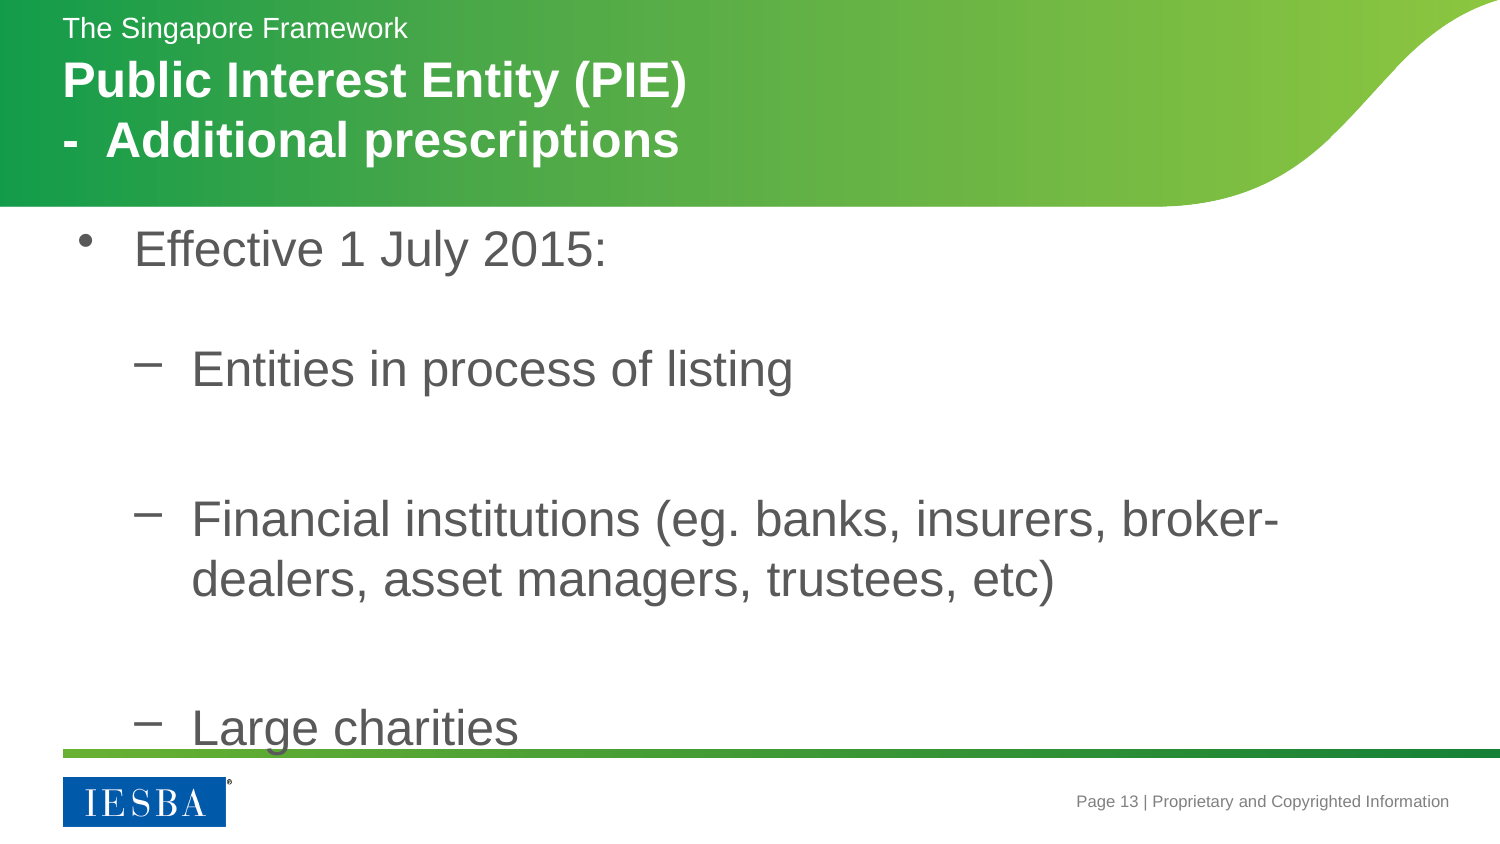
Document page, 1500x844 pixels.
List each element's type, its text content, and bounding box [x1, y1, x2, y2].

picture [0, 0, 1500, 207]
list Effective 1 July 2015: Entities in process of listing Financial institutions (eg. banks, insurers, broker-dealers, asset managers, trustees, etc) Large charities [62, 209, 1450, 712]
title Public Interest Entity (PIE) - Additional prescriptions [62, 75, 1300, 141]
subtitle The Singapore Framework [62, 9, 500, 38]
picture [63, 777, 232, 827]
